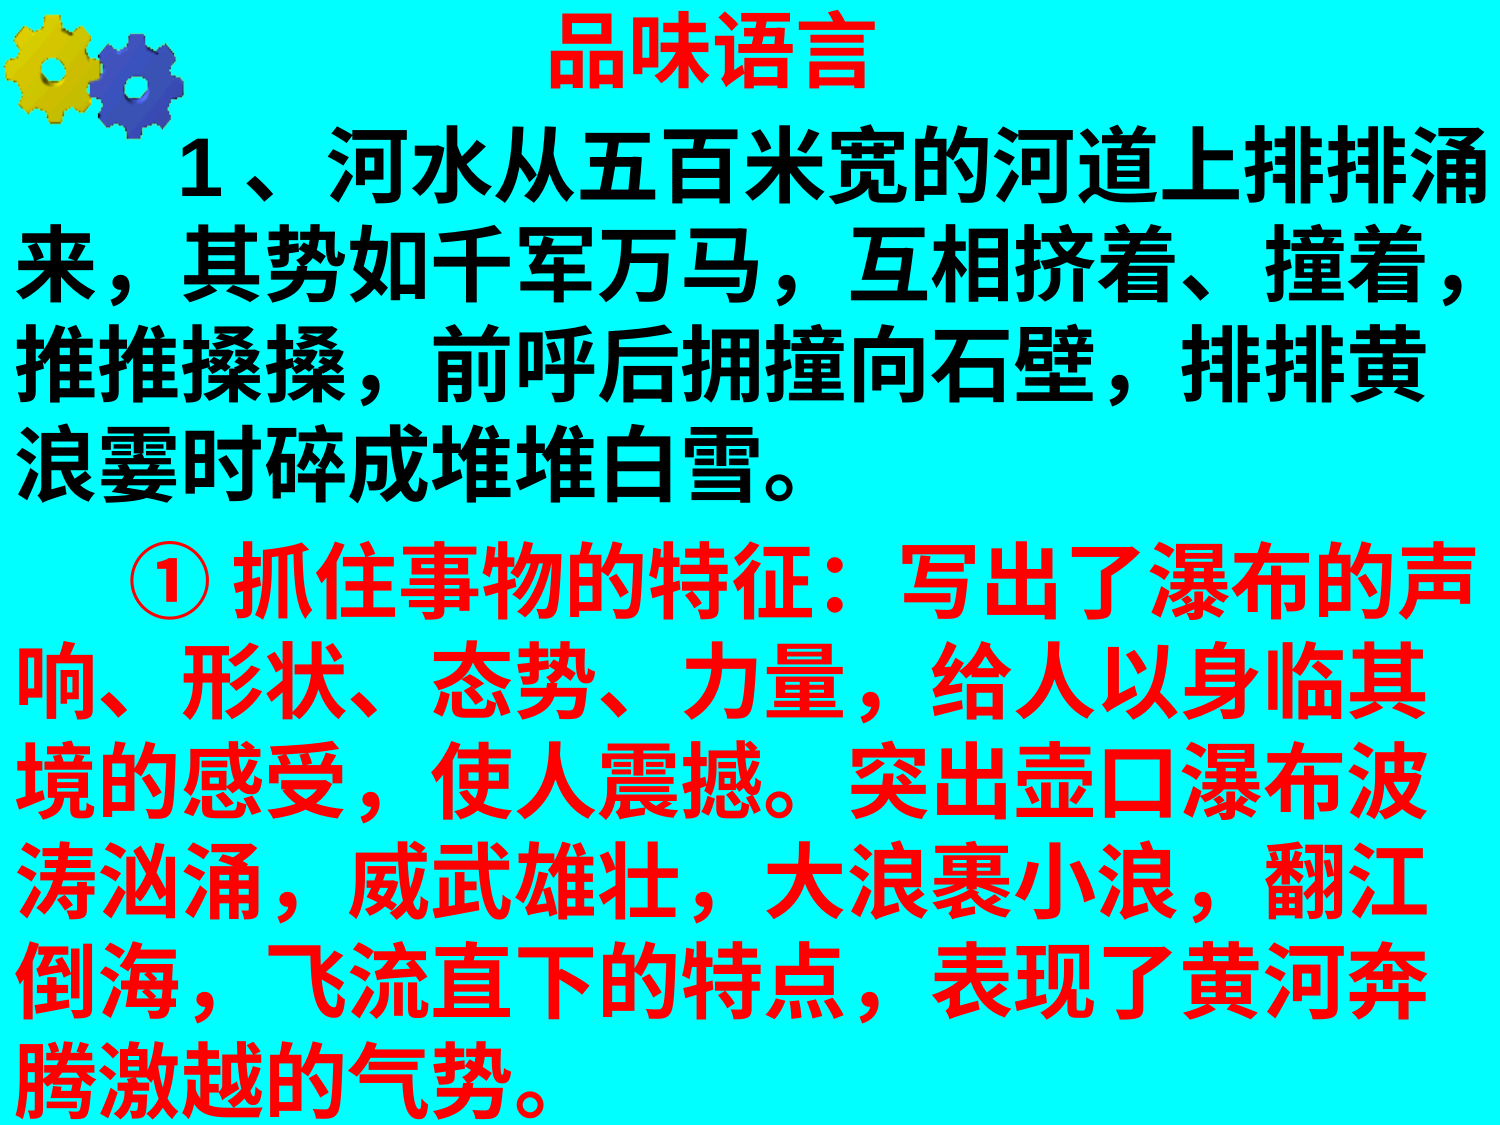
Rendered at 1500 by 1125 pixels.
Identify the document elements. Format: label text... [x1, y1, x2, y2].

list 1、河水从五百米宽的河道上排排涌来，其势如千军万马，互相挤着、撞着，推推搡搡，前呼后拥撞向石壁，排排黄浪霎时碎成堆堆白雪。 ①抓住事物的特征：写出了瀑布的声响、形状、态势、力量，给人以身临其境的感受，使人震撼。突出壶口瀑布波涛汹涌，威武雄壮，大浪裹小浪，翻江倒海，飞流直下的特点，表现了黄河奔腾激越的气势。 [0, 104, 1500, 1006]
picture [0, 4, 189, 149]
title 品味语言 [0, 3, 1426, 92]
